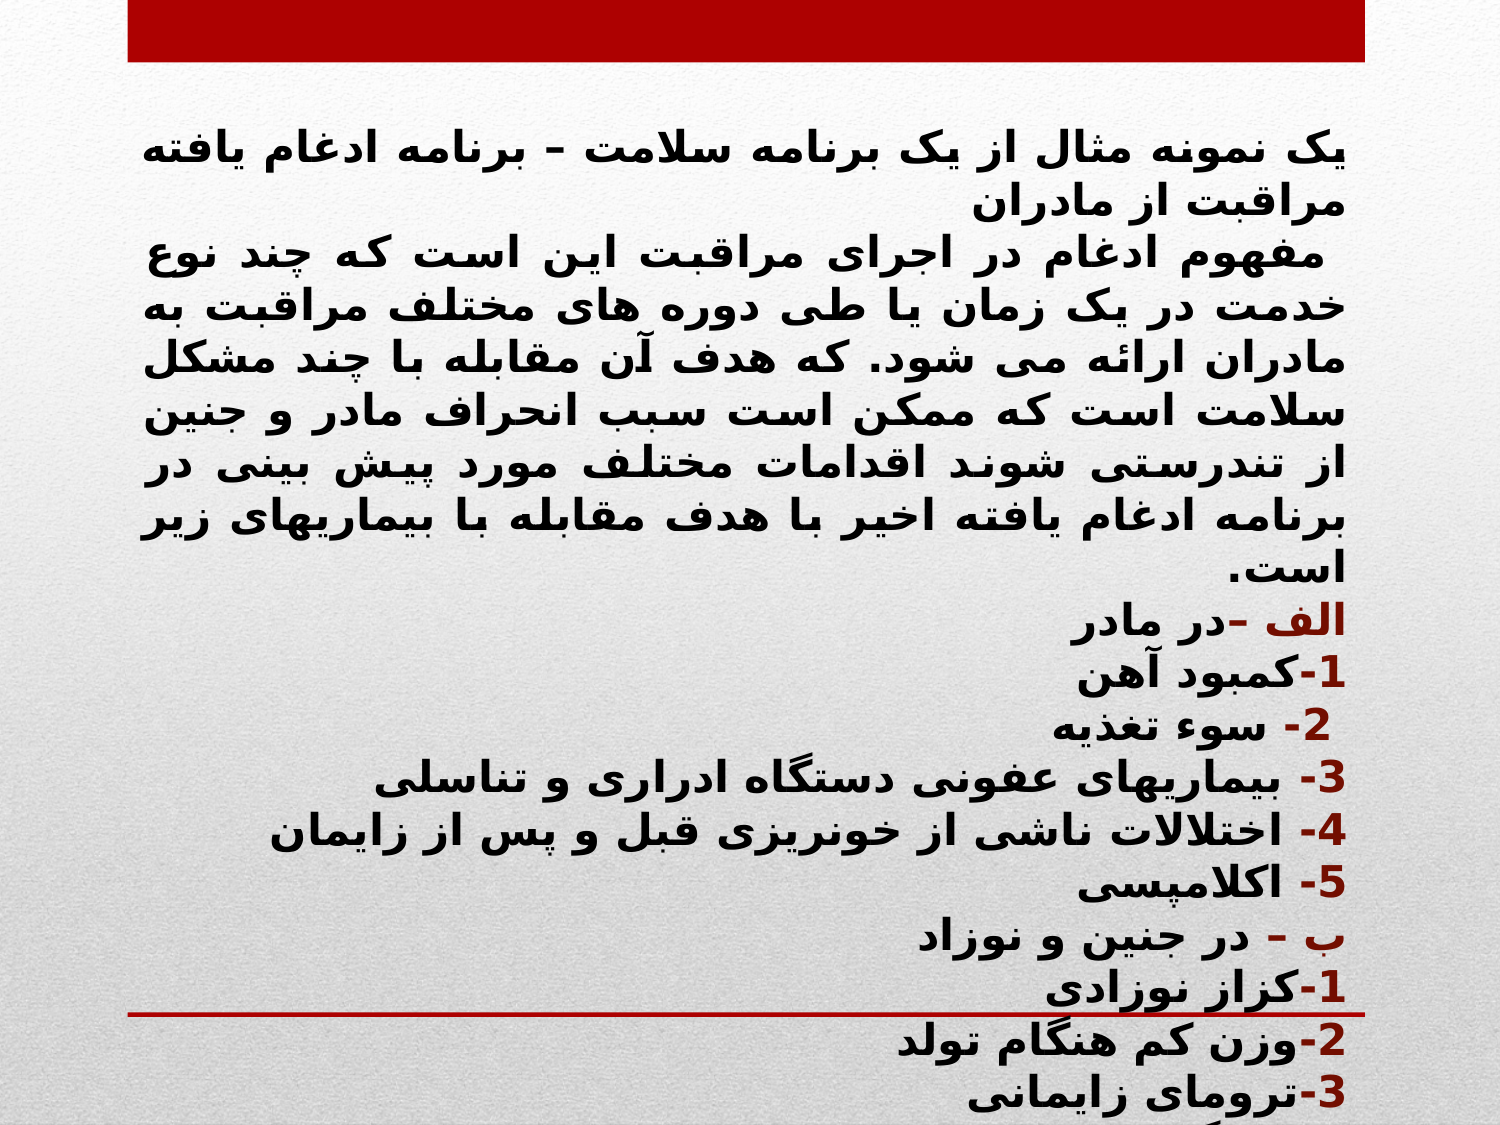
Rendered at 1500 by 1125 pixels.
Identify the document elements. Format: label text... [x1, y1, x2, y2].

text_box یک نمونه مثال از یک برنامه سلامت – برنامه ادغام یافته مراقبت از مادران مفهوم ادغام در اجرای مراقبت این است که چند نوع خدمت در یک زمان یا طی دوره های مختلف مراقبت به مادران ارائه می شود. که هدف آن مقابله با چند مشکل سلامت است که ممکن است سبب انحراف مادر و جنین از تندرستی شوند اقدامات مختلف مورد پیش بینی در برنامه ادغام یافته اخیر با هدف مقابله با بیماریهای زیر است. الف –در مادر 1-کمبود آهن 2- سوء تغذیه 3- بیماریهای عفونی دستگاه ادراری و تناسلی 4- اختلالات ناشی از خونریزی قبل و پس از زایمان 5- اکلامپسی ب – در جنین و نوزاد 1-کزاز نوزادی 2-وزن کم هنگام تولد 3-ترومای زایمانی 4- خفگی و هیپوترمی [125, 111, 1363, 1125]
